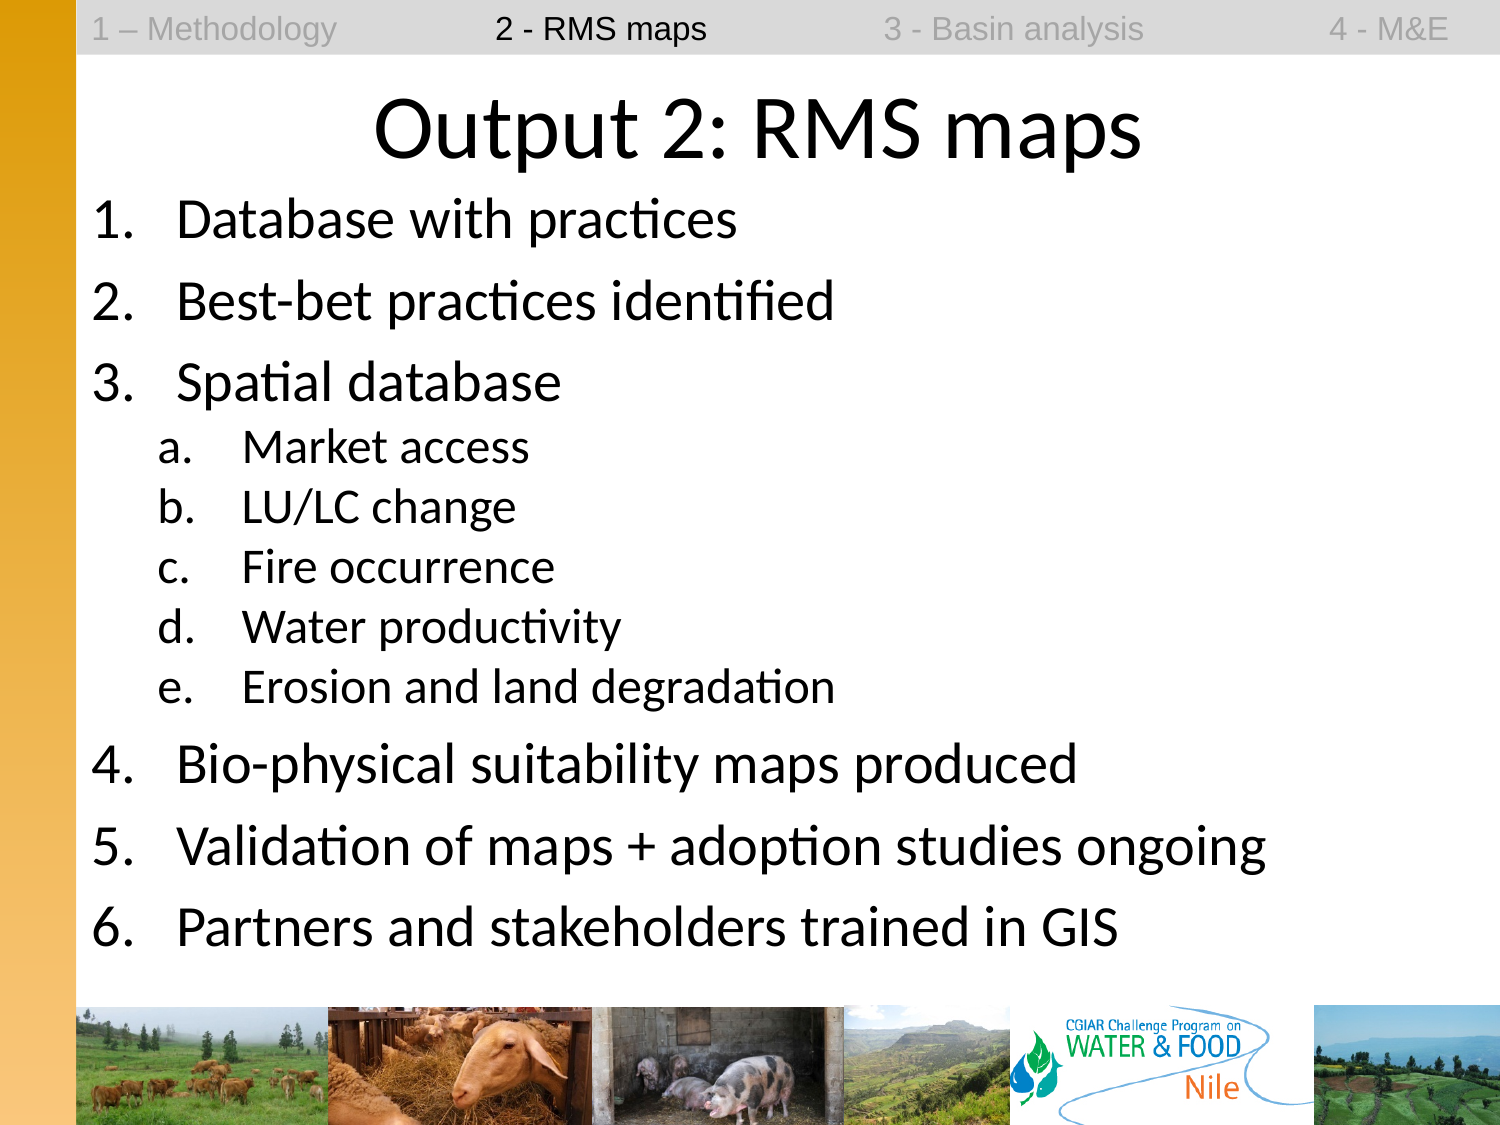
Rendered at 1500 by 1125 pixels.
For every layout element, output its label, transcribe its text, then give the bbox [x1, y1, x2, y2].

picture [76, 1004, 1500, 1125]
text_box 1 – Methodology 2 - RMS maps 3 - Basin analysis 4 - M&E [76, 0, 1500, 55]
list Database with practices Best-bet practices identified Spatial database Market access LU/LC change Fire occurrence Water productivity Erosion and land degradation Bio-physical suitability maps produced Validation of maps + adoption studies ongoing Partners and stakeholders trained in GIS [76, 172, 1427, 916]
title Output 2: RMS maps [83, 55, 1435, 216]
